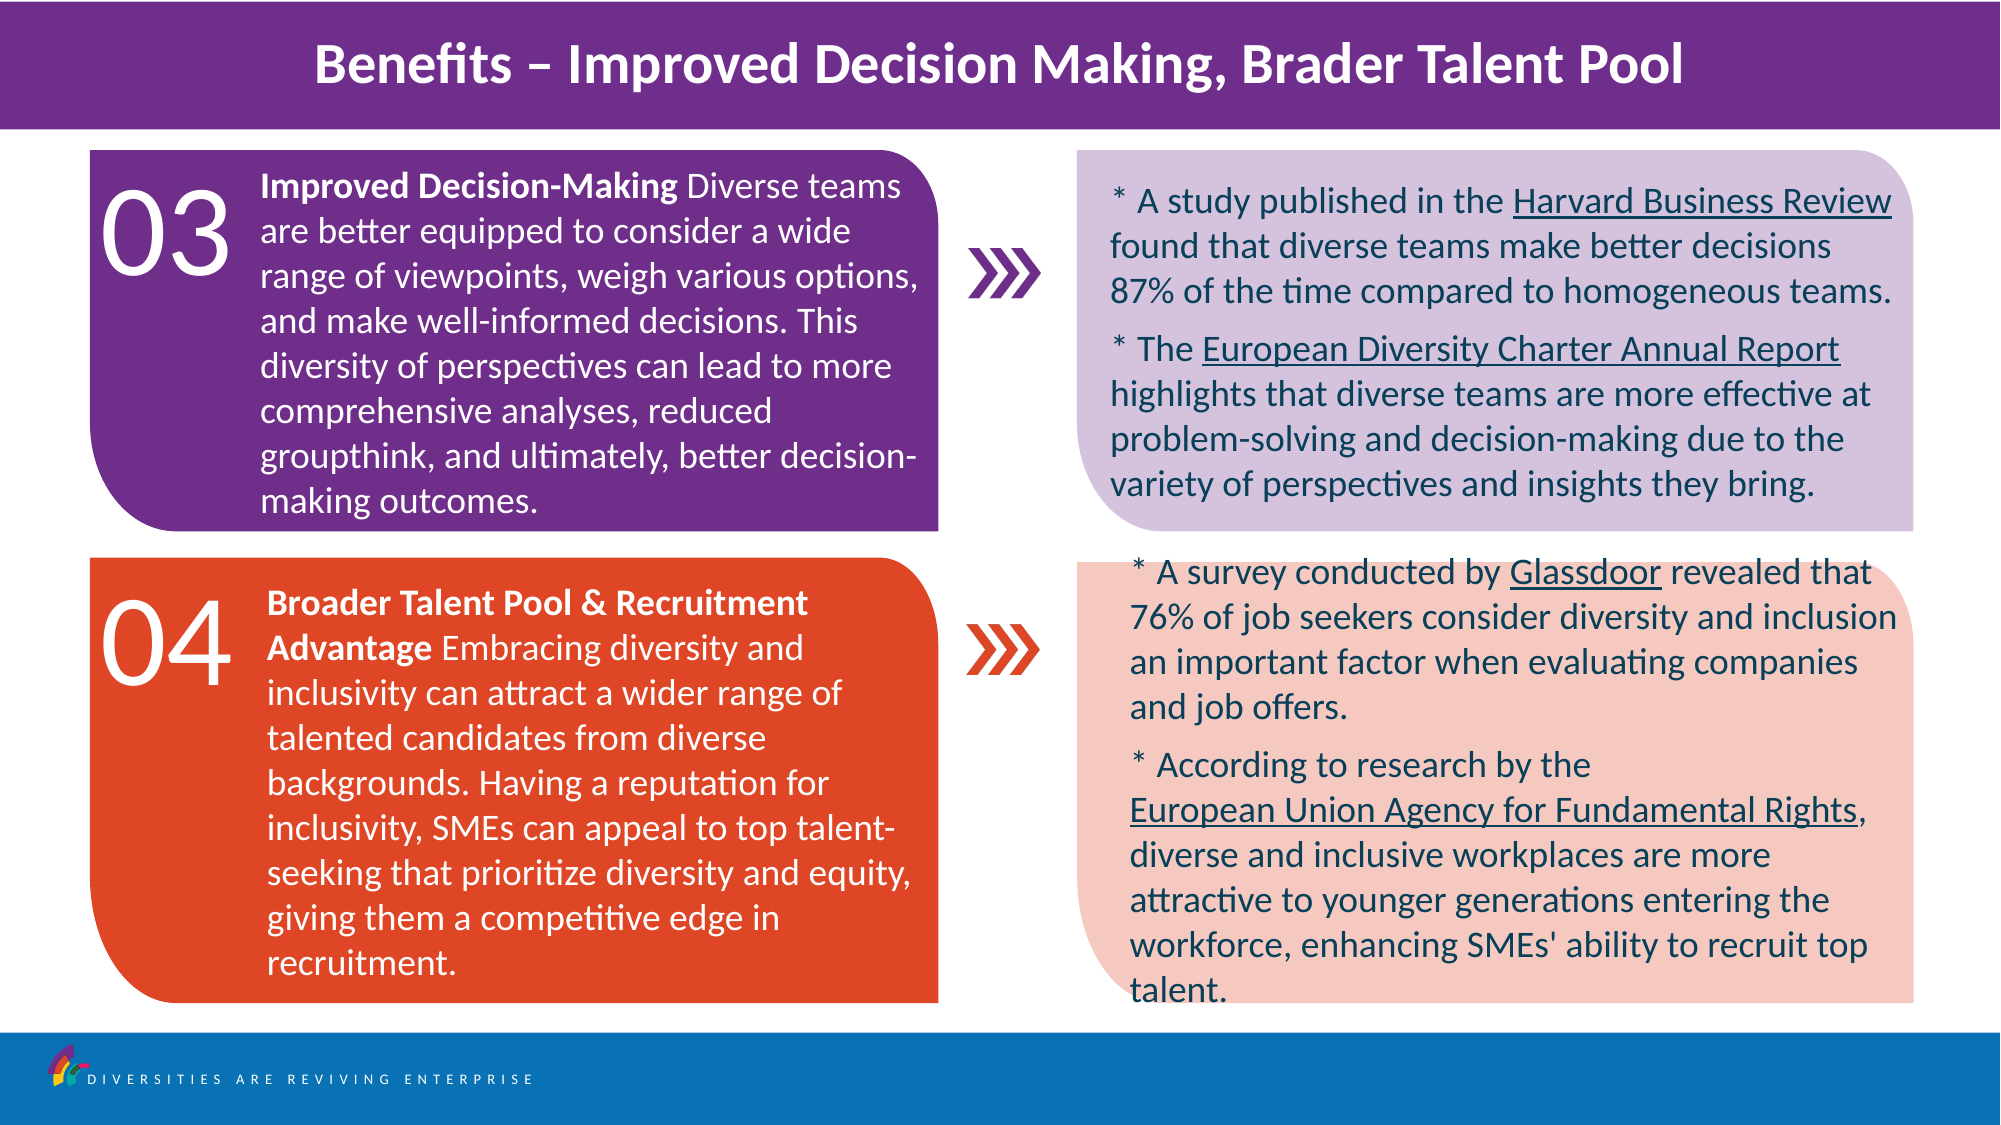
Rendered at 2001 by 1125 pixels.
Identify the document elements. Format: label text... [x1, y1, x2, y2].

text_box [89, 150, 939, 532]
text_box * A survey conducted by Glassdoor revealed that 76% of job seekers consider diversity and inclusion an important factor when evaluating companies and job offers. * According to research by the European Union Agency for Fundamental Rights, diverse and inclusive workplaces are more attractive to younger generations entering the workforce, enhancing SMEs' ability to recruit top talent. [1114, 680, 1924, 877]
text_box Broader Talent Pool & Recruitment Advantage Embracing diversity and inclusivity can attract a wider range of talented candidates from diverse backgrounds. Having a reputation for inclusivity, SMEs can appeal to top talent-seeking that prioritize diversity and equity, giving them a competitive edge in recruitment. [252, 682, 943, 879]
text_box [0, 130, 2000, 1034]
picture [959, 606, 1046, 693]
text_box 03 [66, 130, 249, 278]
text_box [1077, 562, 1914, 1004]
picture [961, 230, 1047, 316]
text_box Improved Decision-Making Diverse teams are better equipped to consider a wide range of viewpoints, weigh various options, and make well-informed decisions. This diversity of perspectives can lead to more comprehensive analyses, reduced groupthink, and ultimately, better decision-making outcomes. [245, 242, 936, 439]
text_box [1076, 150, 1914, 532]
text_box Benefits – Improved Decision Making, Brader Talent Pool [117, 35, 1883, 132]
text_box * A study published in the Harvard Business Review found that diverse teams make better decisions 87% of the time compared to homogeneous teams. * The European Diversity Charter Annual Report highlights that diverse teams are more effective at problem-solving and decision-making due to the variety of perspectives and insights they bring. [1095, 241, 1911, 439]
text_box [0, 1, 2000, 130]
text_box [89, 557, 939, 1004]
text_box 04 [66, 531, 249, 689]
